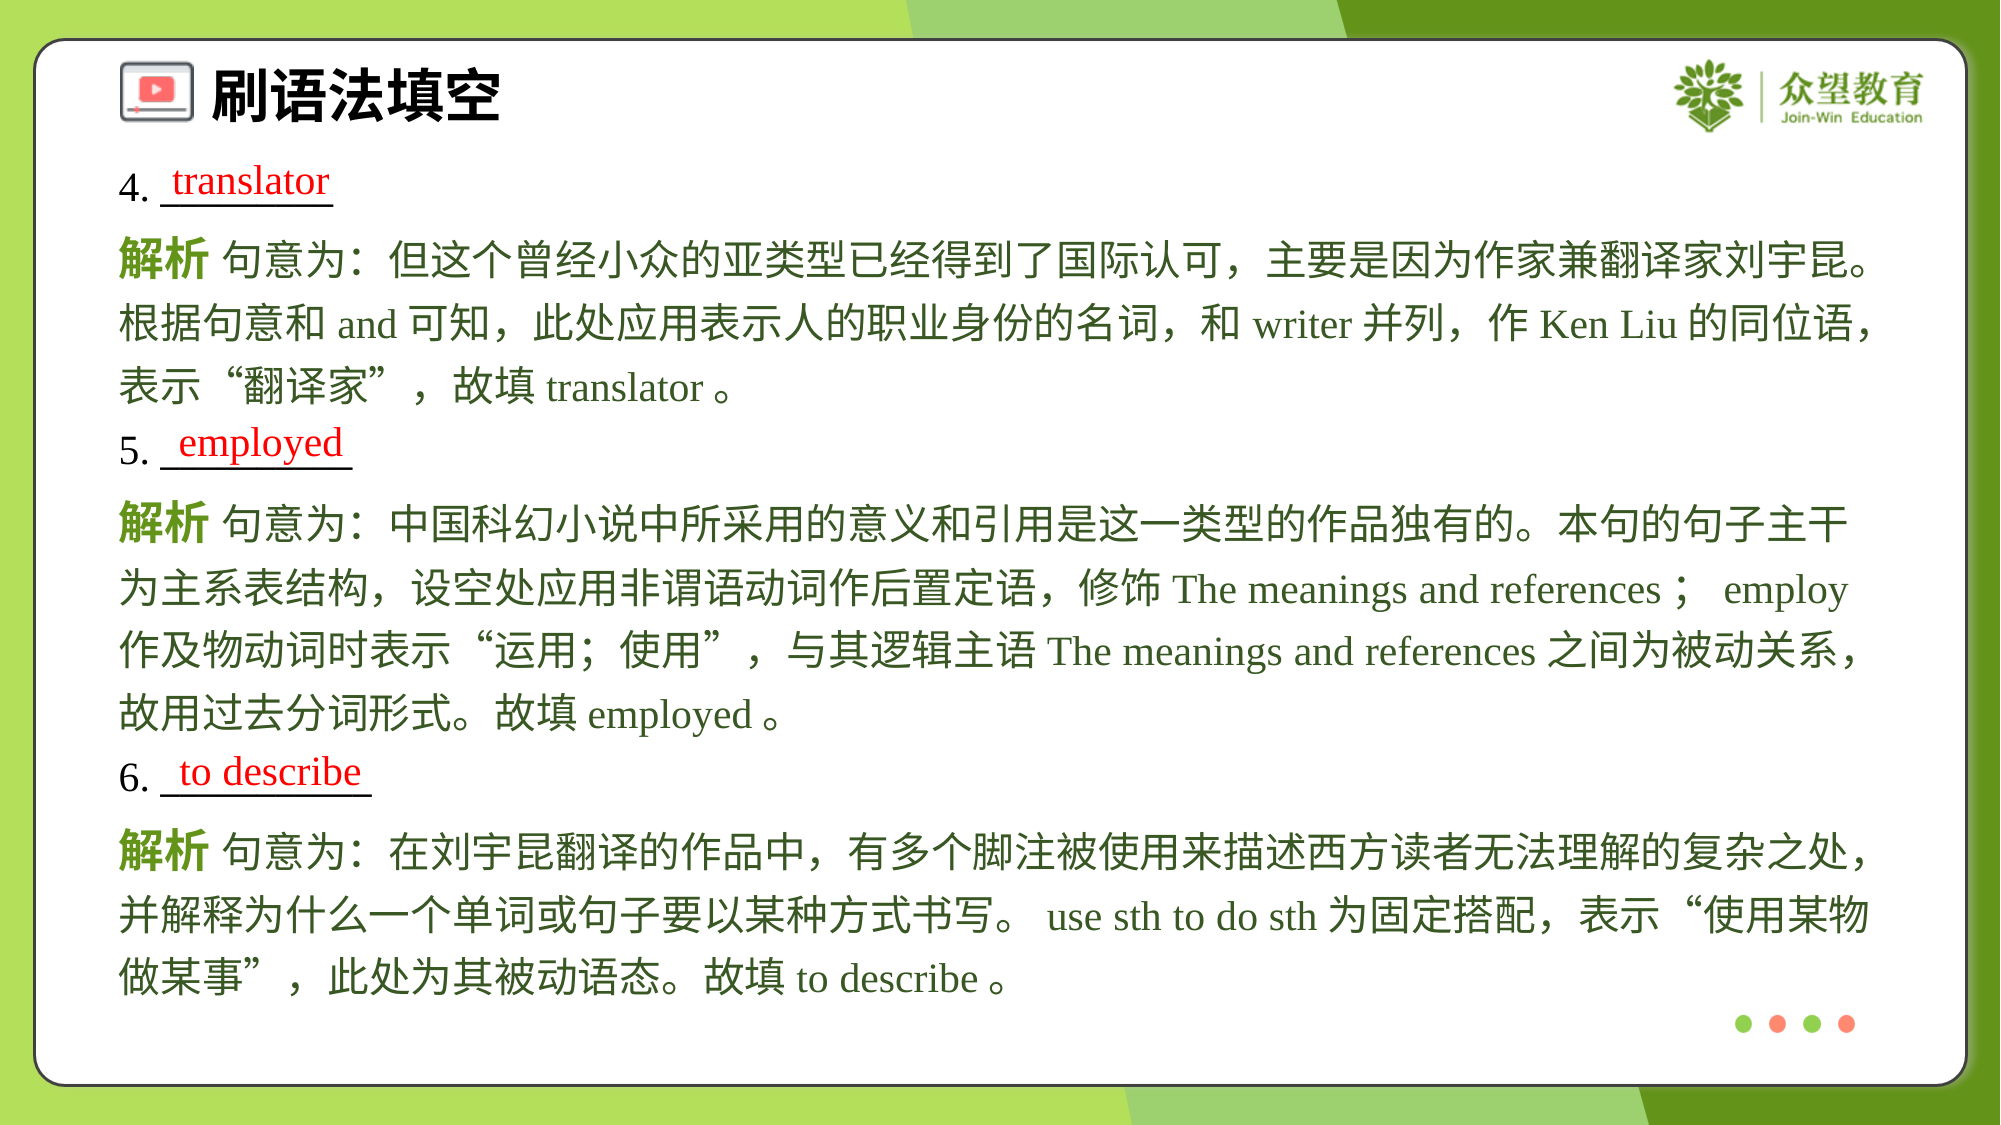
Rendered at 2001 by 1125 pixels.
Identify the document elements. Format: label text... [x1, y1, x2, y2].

text_box 4. _________ [118, 146, 1883, 204]
text_box 解析 句意为：但这个曾经小众的亚类型已经得到了国际认可，主要是因为作家兼翻译家刘宇昆。根据句意和and可知，此处应用表示人的职业身份的名词，和writer并列，作Ken Liu的同位语，表示“翻译家”，故填translator。 [118, 215, 1883, 405]
picture [0, 0, 2000, 1125]
text_box 解析 句意为：在刘宇昆翻译的作品中，有多个脚注被使用来描述西方读者无法理解的复杂之处，并解释为什么一个单词或句子要以某种方式书写。use sth to do sth为固定搭配，表示“使用某物做某事”，此处为其被动语态。故填to describe。 [118, 807, 1883, 996]
text_box 解析 句意为：中国科幻小说中所采用的意义和引用是这一类型的作品独有的。本句的句子主干为主系表结构，设空处应用非谓语动词作后置定语，修饰The meanings and references；employ作及物动词时表示“运用；使用”，与其逻辑主语The meanings and references之间为被动关系，故用过去分词形式。故填employed。 [118, 480, 1883, 732]
text_box 6. ___________ [118, 737, 1883, 795]
text_box translator [167, 140, 335, 199]
text_box employed [174, 402, 348, 460]
text_box 5. __________ [118, 410, 1883, 468]
text_box to describe [170, 731, 371, 789]
